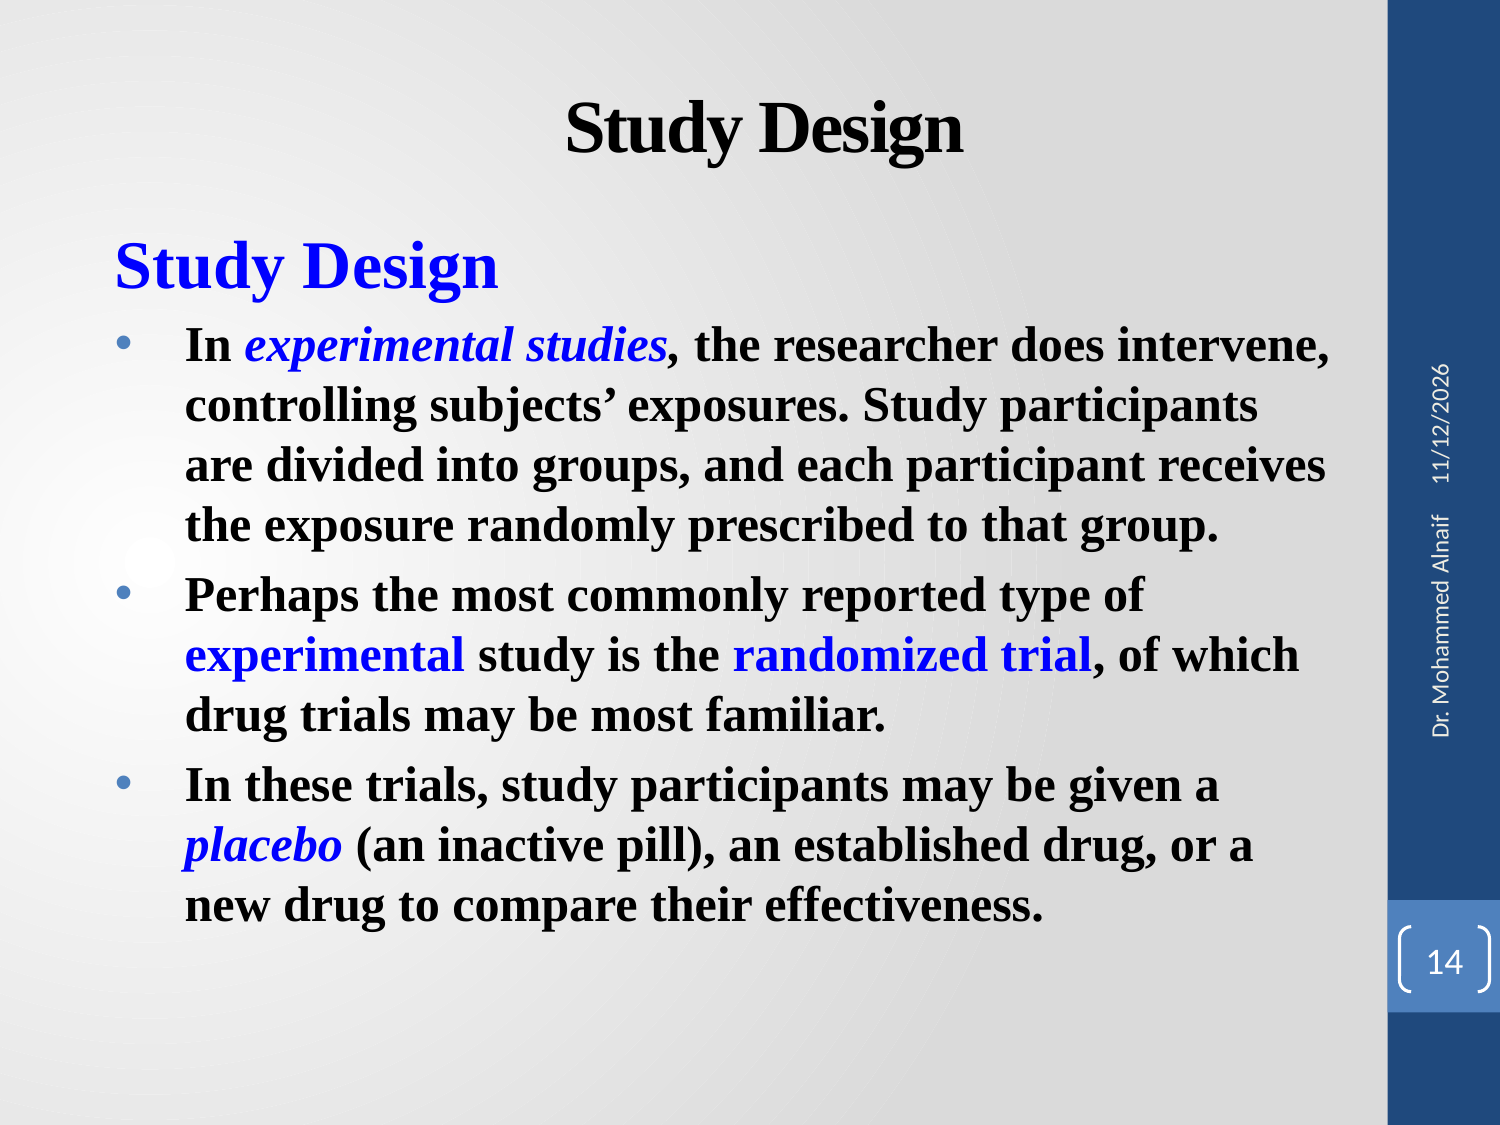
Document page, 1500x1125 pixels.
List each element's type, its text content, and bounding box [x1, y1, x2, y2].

subtitle Study Design In experimental studies, the researcher does intervene, controlling subjects’ exposures. Study participants are divided into groups, and each participant receives the exposure randomly prescribed to that group. Perhaps the most commonly reported type of experimental study is the randomized trial, of which drug trials may be most familiar. In these trials, study participants may be given a placebo (an inactive pill), an established drug, or a new drug to compare their effectiveness. [99, 212, 1350, 988]
slide_number 14 [1397, 925, 1492, 994]
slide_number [1408, 100, 1469, 500]
footer Dr. Mohammed Alnaif [1408, 500, 1469, 889]
title Study Design [112, 66, 1388, 175]
